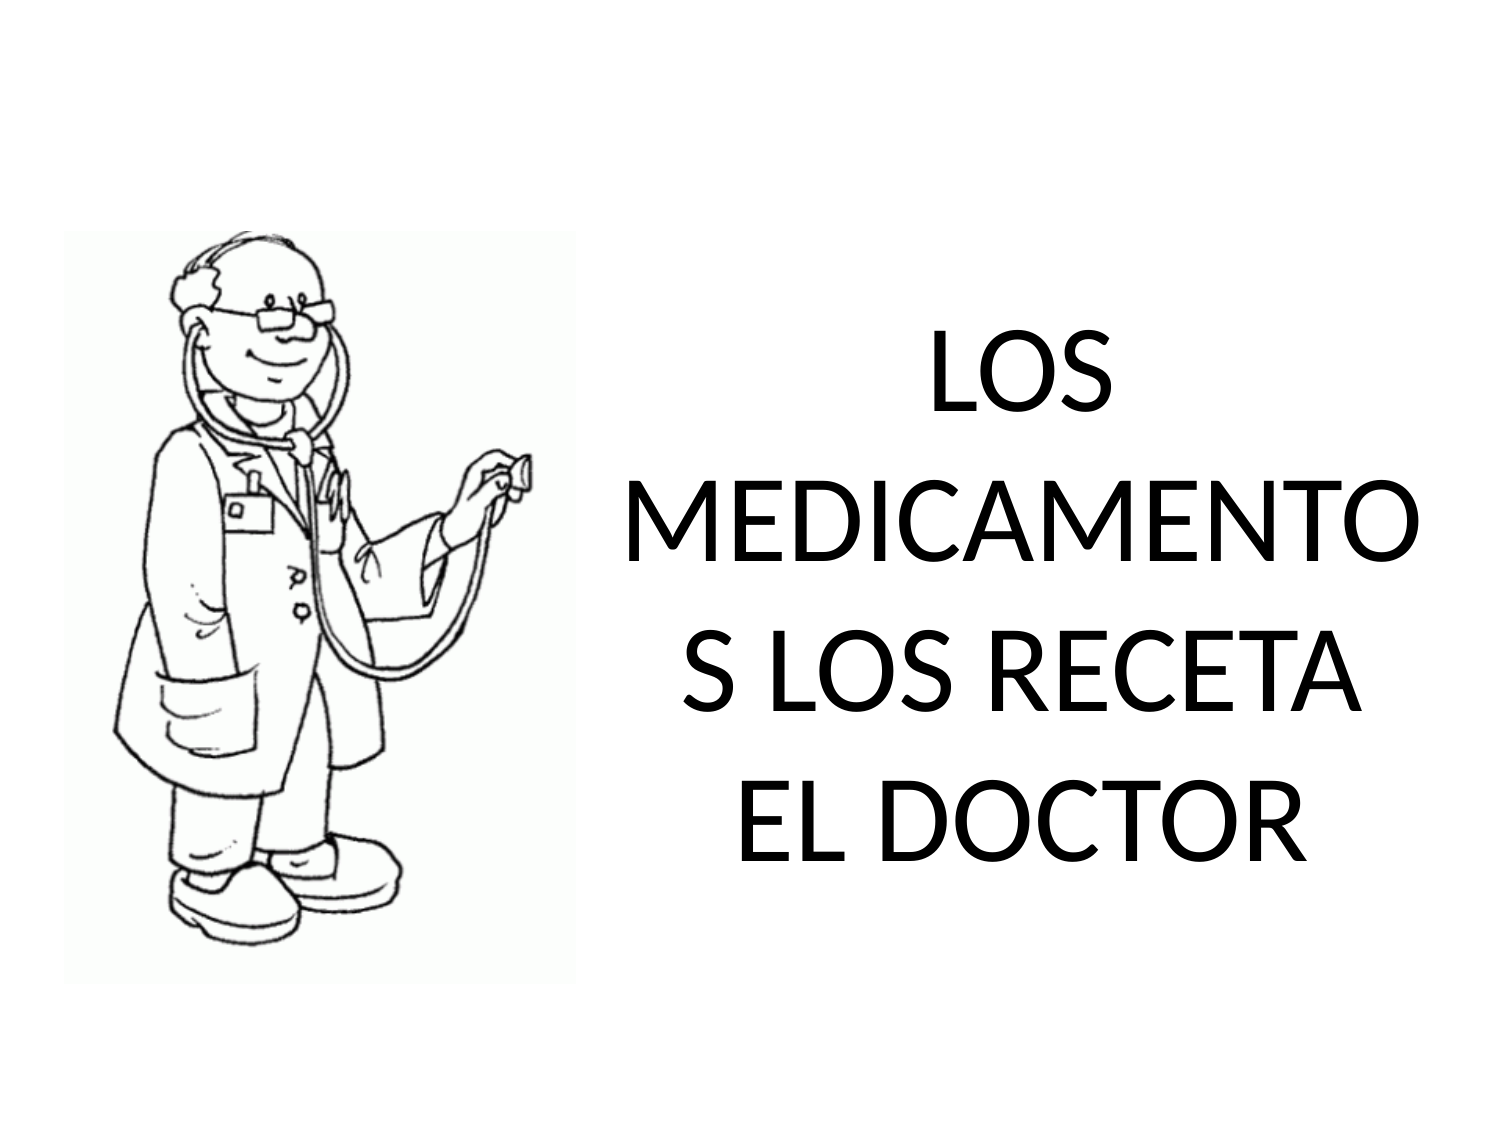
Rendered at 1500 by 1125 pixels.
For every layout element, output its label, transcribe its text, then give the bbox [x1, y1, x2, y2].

title LOS MEDICAMENTOS LOS RECETA EL DOCTOR [596, 196, 1447, 976]
picture [64, 231, 576, 984]
